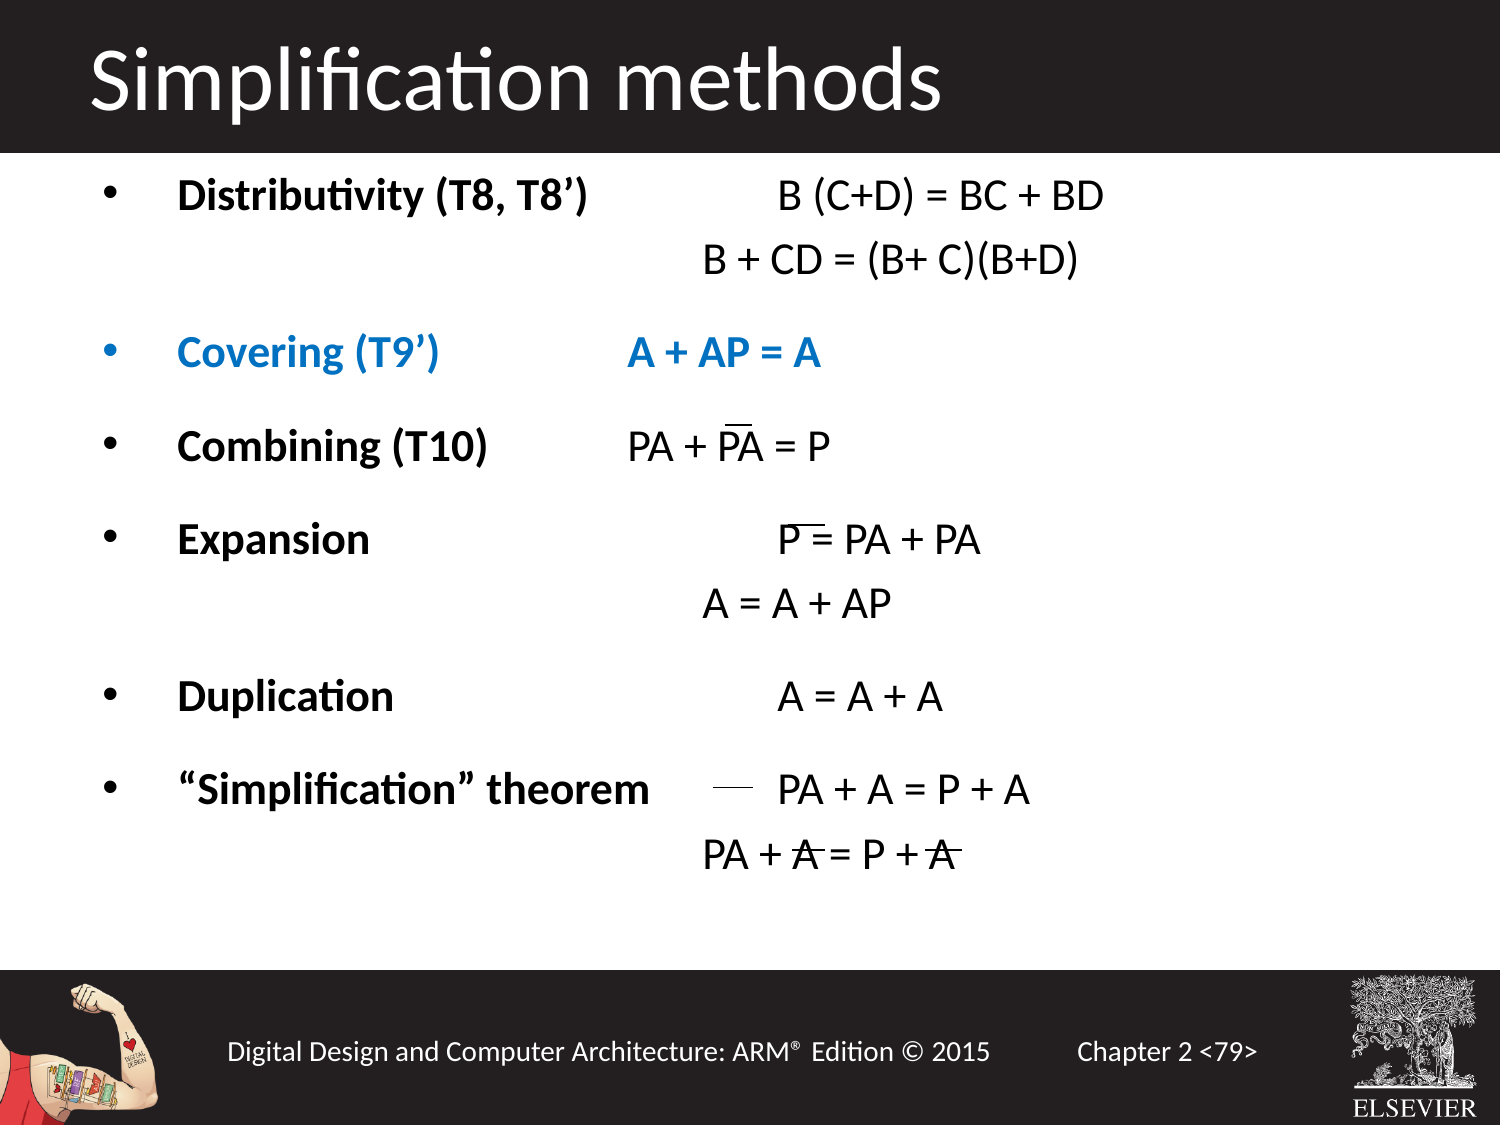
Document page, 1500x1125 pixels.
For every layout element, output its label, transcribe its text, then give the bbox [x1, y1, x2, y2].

picture [0, 979, 163, 1125]
text_box Simplification methods [75, 11, 1375, 136]
text_box Distributivity (T8, T8’) B (C+D) = BC + BD B + CD = (B+ C)(B+D) Covering (T9’) A + AP = A Combining (T10) PA + PA = P Expansion P = PA + PA A = A + AP Duplication A = A + A “Simplification” theorem PA + A = P + A PA + A = P + A [87, 157, 1417, 970]
picture [1350, 974, 1477, 1117]
